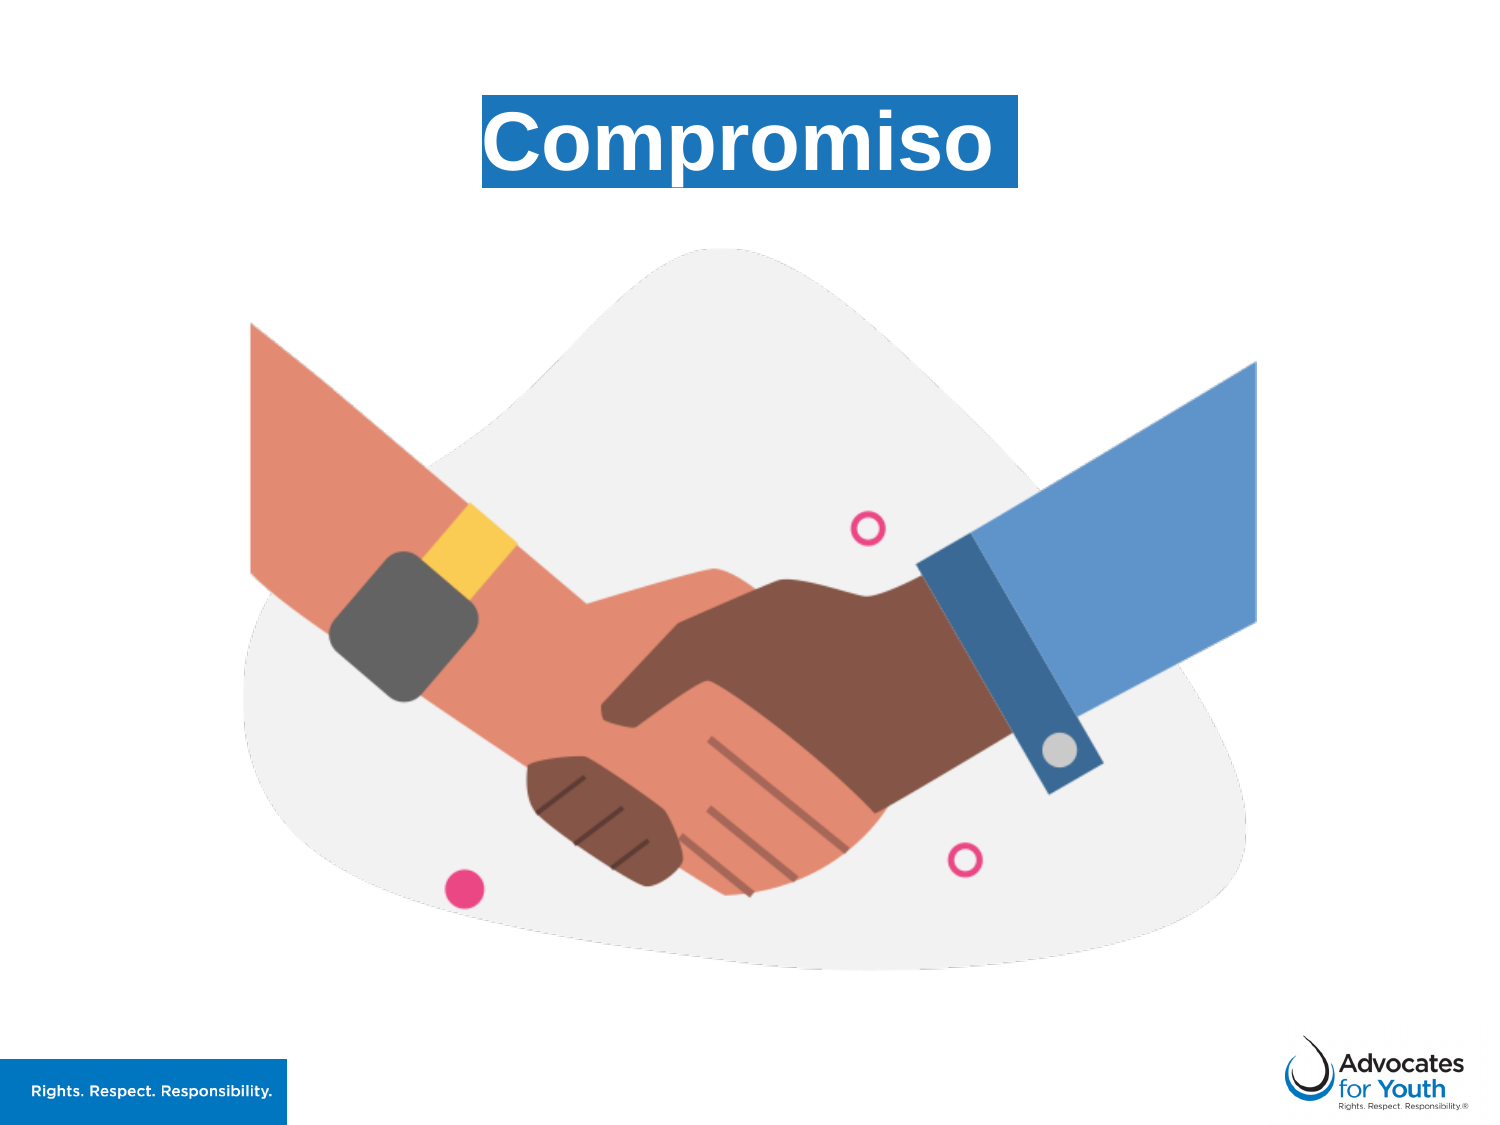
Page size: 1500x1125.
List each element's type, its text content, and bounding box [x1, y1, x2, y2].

title Compromiso [112, 49, 1388, 237]
picture [0, 1059, 287, 1125]
picture [243, 248, 1257, 971]
picture [1266, 1024, 1492, 1125]
